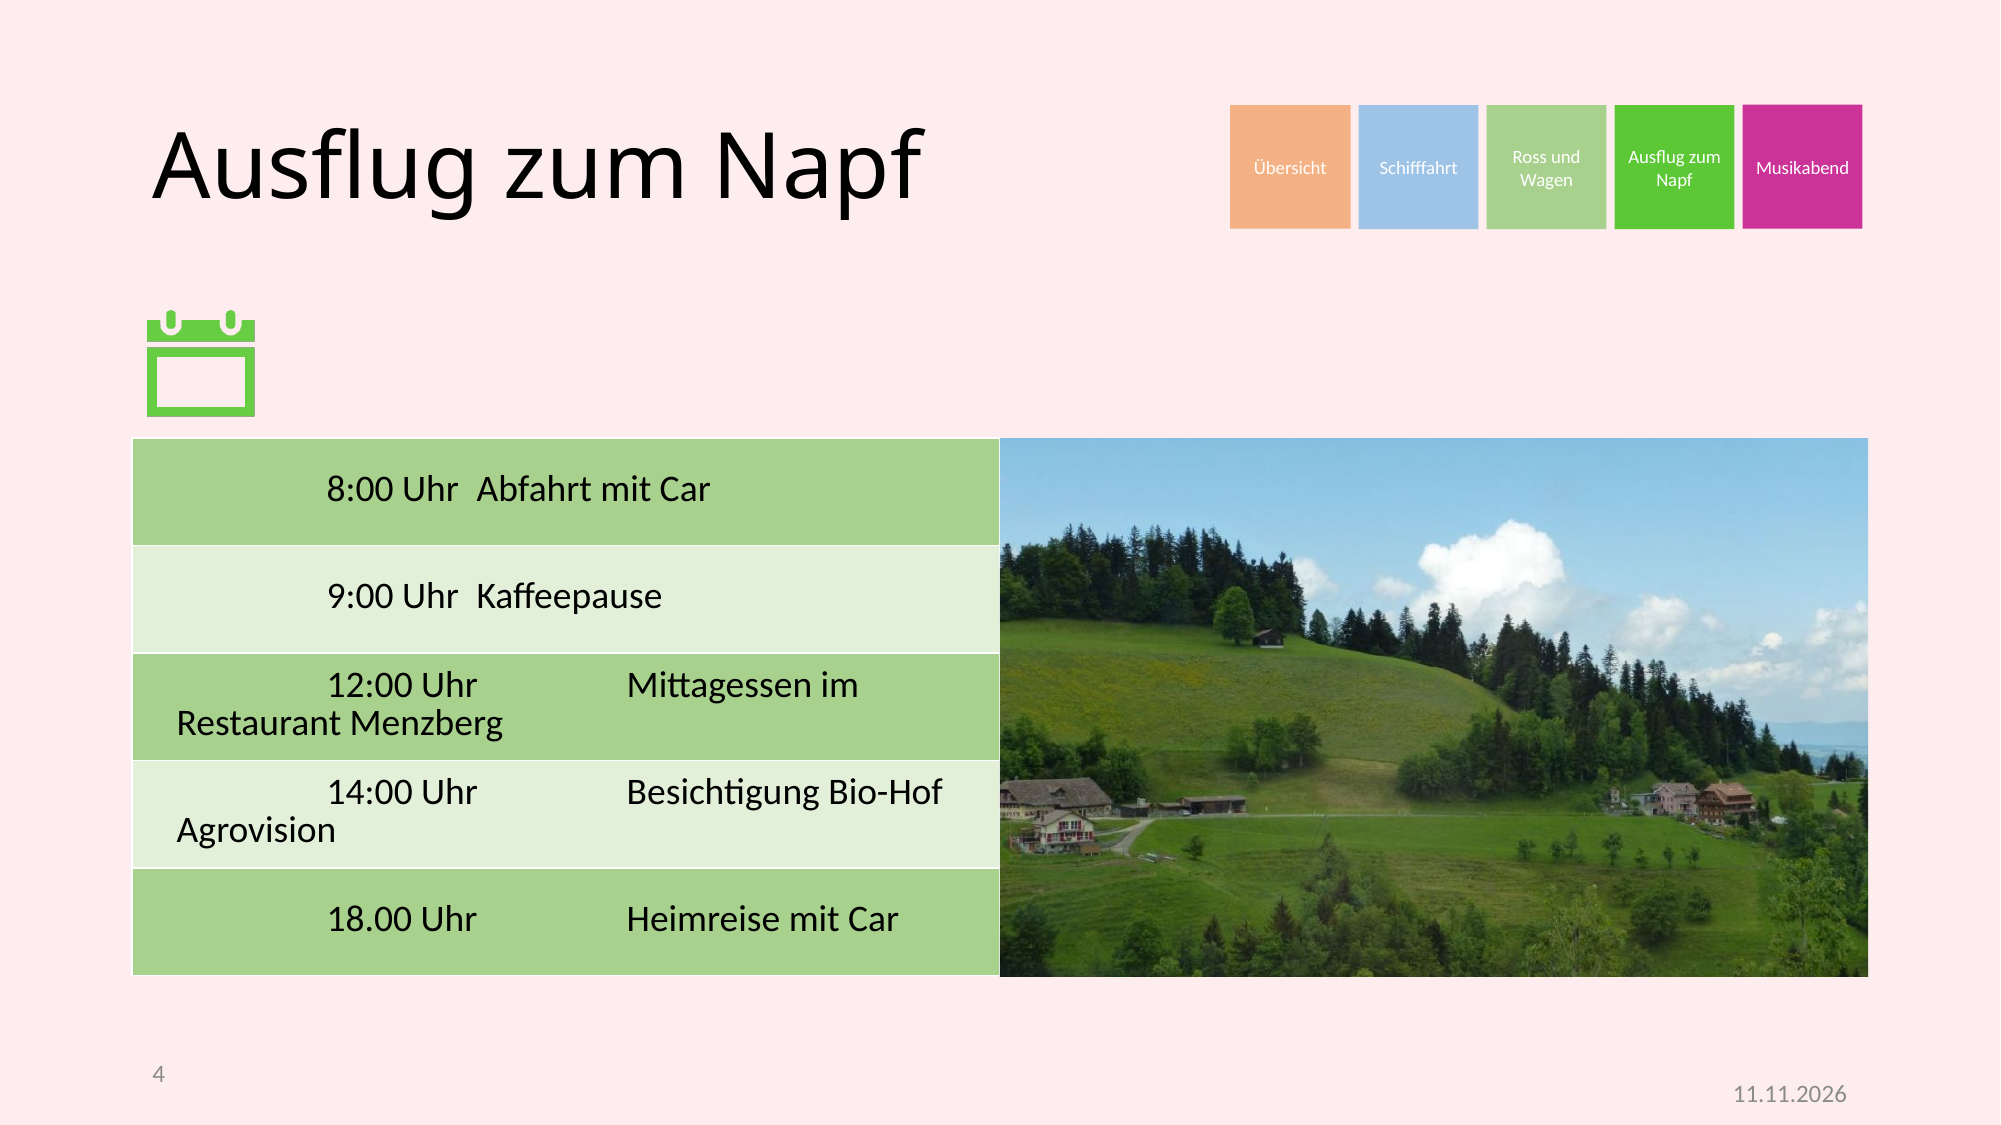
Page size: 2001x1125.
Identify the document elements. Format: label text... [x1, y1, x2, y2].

table_cell 12:00 Uhr Mittagessen im Restaurant Menzberg [133, 654, 999, 760]
table_header 8:00 Uhr Abfahrt mit Car [133, 439, 999, 545]
title Ausflug zum Napf [137, 59, 1196, 278]
slide_number 4 [137, 1042, 588, 1103]
picture [125, 288, 276, 438]
table_cell 18.00 Uhr Heimreise mit Car [133, 869, 999, 975]
picture [999, 437, 1869, 977]
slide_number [1412, 1062, 1863, 1123]
table_cell 14:00 Uhr Besichtigung Bio-Hof Agrovision [133, 761, 999, 867]
table_cell 9:00 Uhr Kaffeepause [133, 546, 999, 652]
